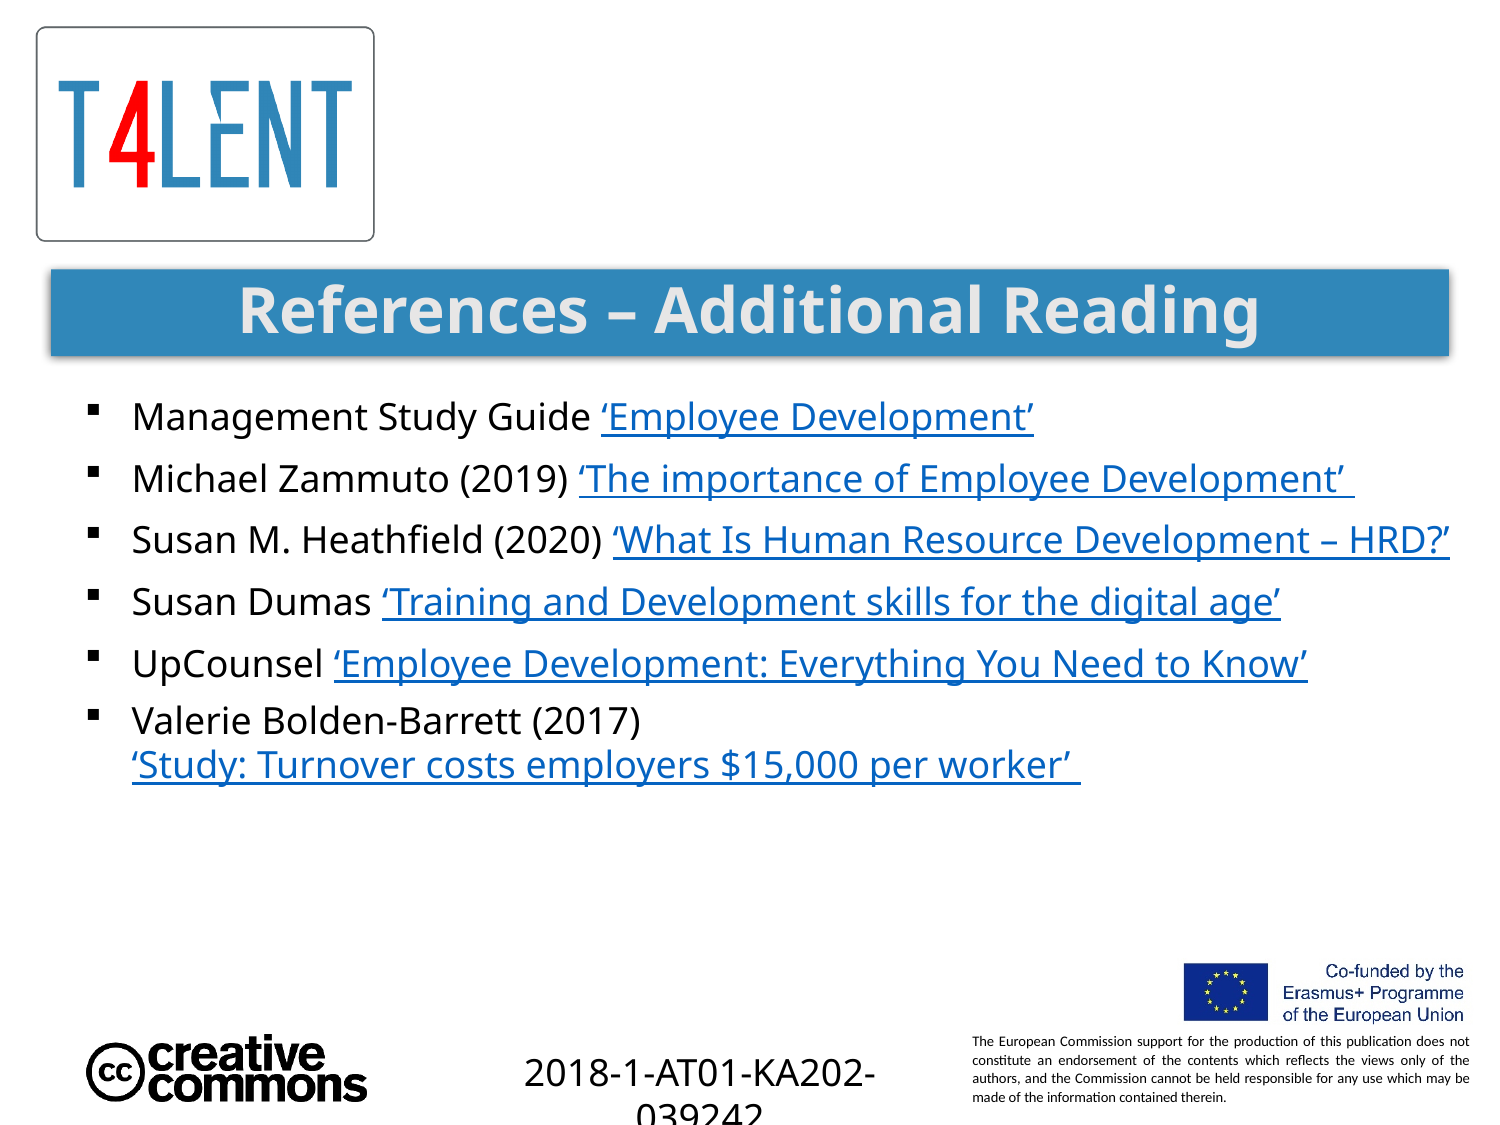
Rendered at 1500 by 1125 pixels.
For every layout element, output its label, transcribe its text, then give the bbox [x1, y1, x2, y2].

text_box 2018-1-AT01-KA202-039242 [454, 1040, 946, 1125]
subtitle Management Study Guide ‘Employee Development’ Michael Zammuto (2019) ‘The importance of Employee Development’ Susan M. Heathfield (2020) ‘What Is Human Resource Development – HRD?’ Susan Dumas ‘Training and Development skills for the digital age’ UpCounsel ‘Employee Development: Everything You Need to Know’ Valerie Bolden-Barrett (2017) ‘Study: Turnover costs employers $15,000 per worker’ [51, 379, 1477, 986]
picture [85, 1034, 367, 1102]
picture [1166, 958, 1478, 1026]
picture [35, 26, 375, 242]
title References – Additional Reading [51, 269, 1449, 357]
